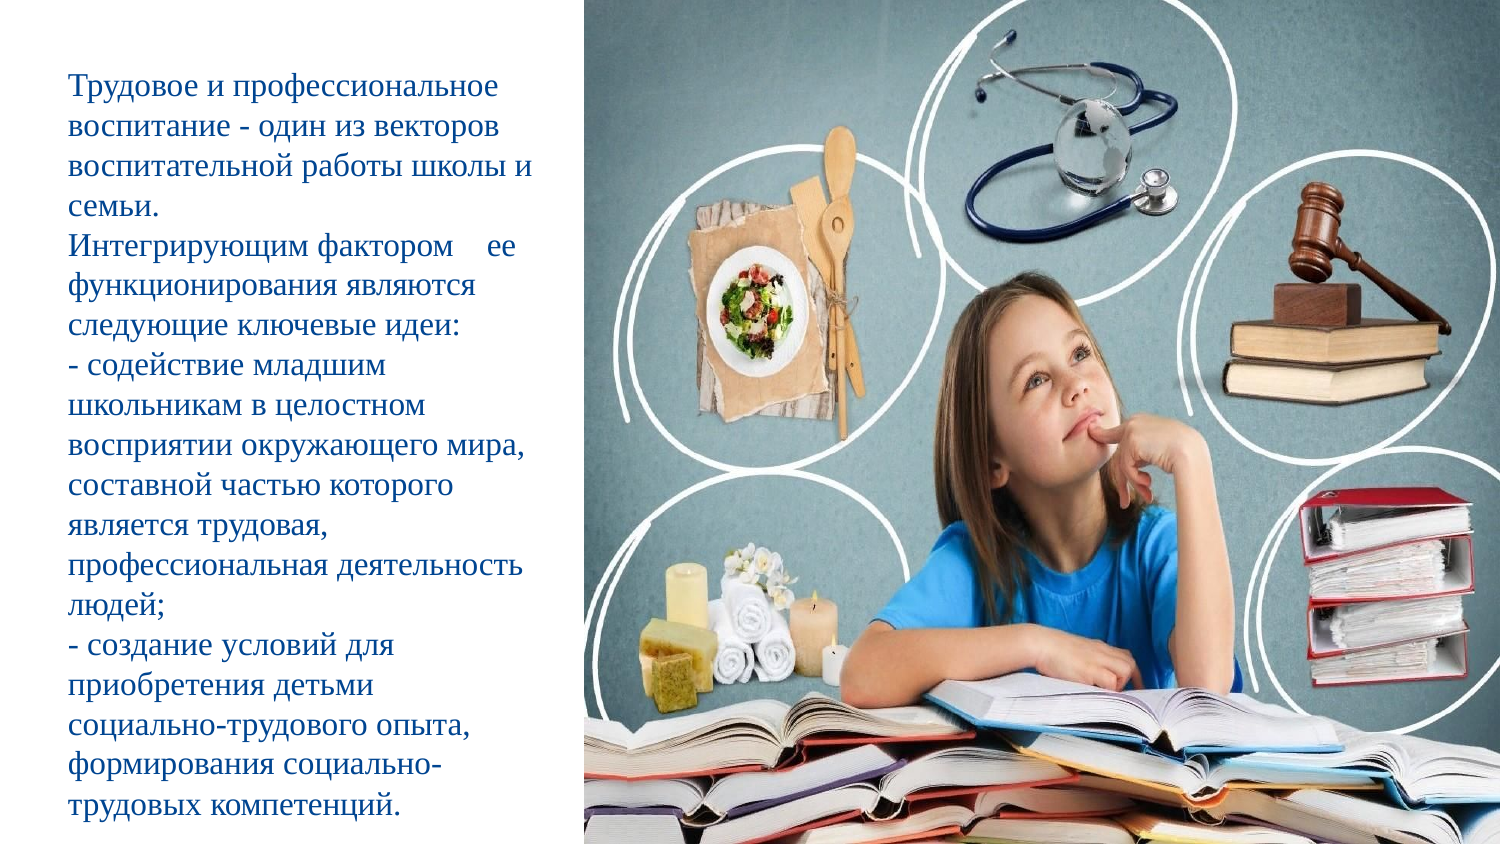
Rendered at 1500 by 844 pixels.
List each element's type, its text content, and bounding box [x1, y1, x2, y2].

text_box Трудовое и профессиональное воспитание - один из векторов воспитательной работы школы и семьи. Интегрирующим фактором ее функционирования являются следующие ключевые идеи: - содействие младшим школьникам в целостном восприятии окружающего мира, составной частью которого является трудовая, профессиональная деятельность людей; - создание условий для приобретения детьми социально-трудового опыта, формирования социально-трудовых компетенций. [53, 55, 550, 829]
picture [584, 0, 1500, 844]
